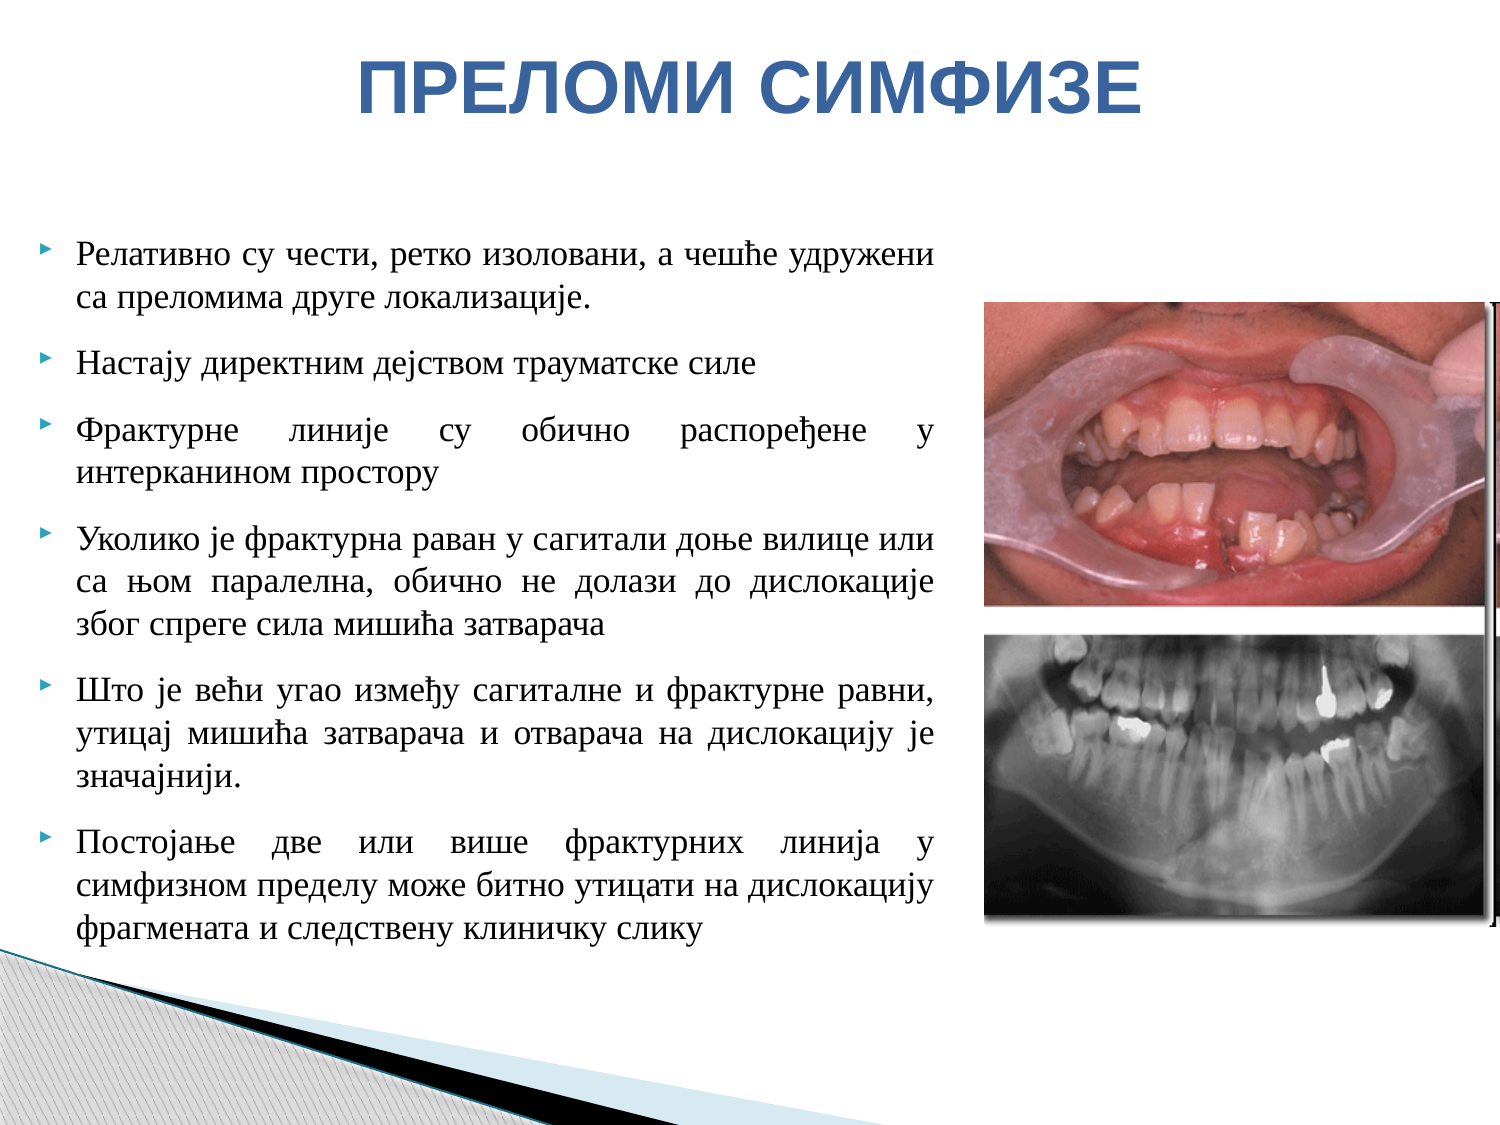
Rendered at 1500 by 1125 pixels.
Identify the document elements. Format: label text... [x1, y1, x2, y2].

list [984, 302, 1500, 928]
list Релативно су чести, ретко изоловани, а чешће удружени са преломима друге локализације. Настају директним дејством трауматске силе Фрактурне линије су обично распоређене у интерканином простору Уколико је фрактурна раван у сагитали доње вилице или са њом паралелна, обично не долази до дислокације због спреге сила мишића затварача Што је већи угао између сагиталне и фрактурне равни, утицај мишића затварача и отварача на дислокацију је значајнији. Постојање две или више фрактурних линија у симфизном пределу може битно утицати на дислокацију фрагмената и следствену клиничку слику [23, 222, 950, 966]
title ПРЕЛОМИ СИМФИЗЕ [75, 31, 1425, 136]
